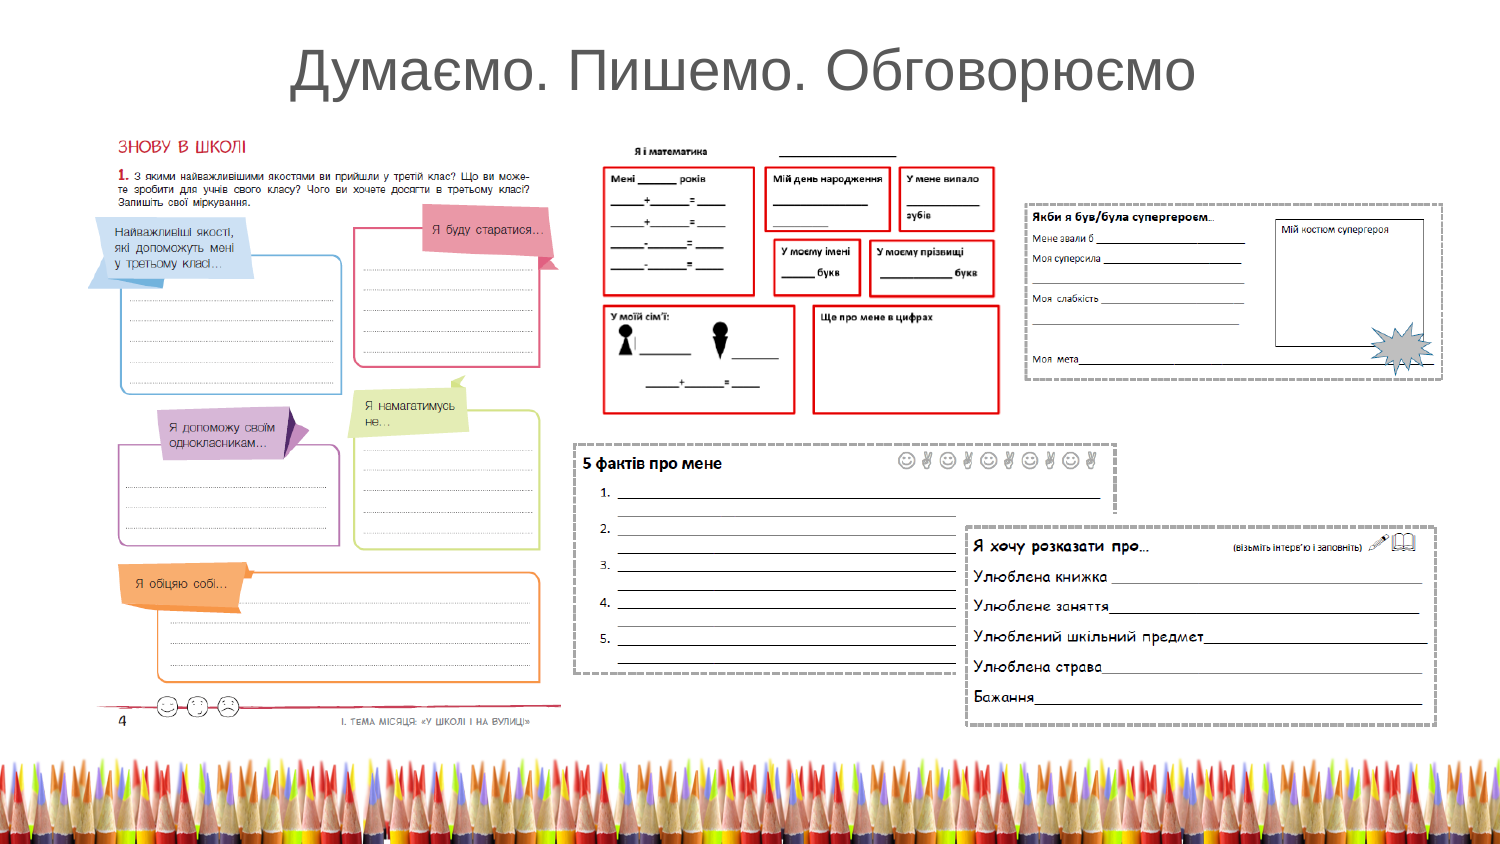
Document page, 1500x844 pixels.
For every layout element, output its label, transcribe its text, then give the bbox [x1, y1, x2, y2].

list Думаємо. Пишемо. Обговорюємо [0, 37, 1495, 98]
picture [0, 756, 1500, 844]
picture [88, 128, 1453, 744]
